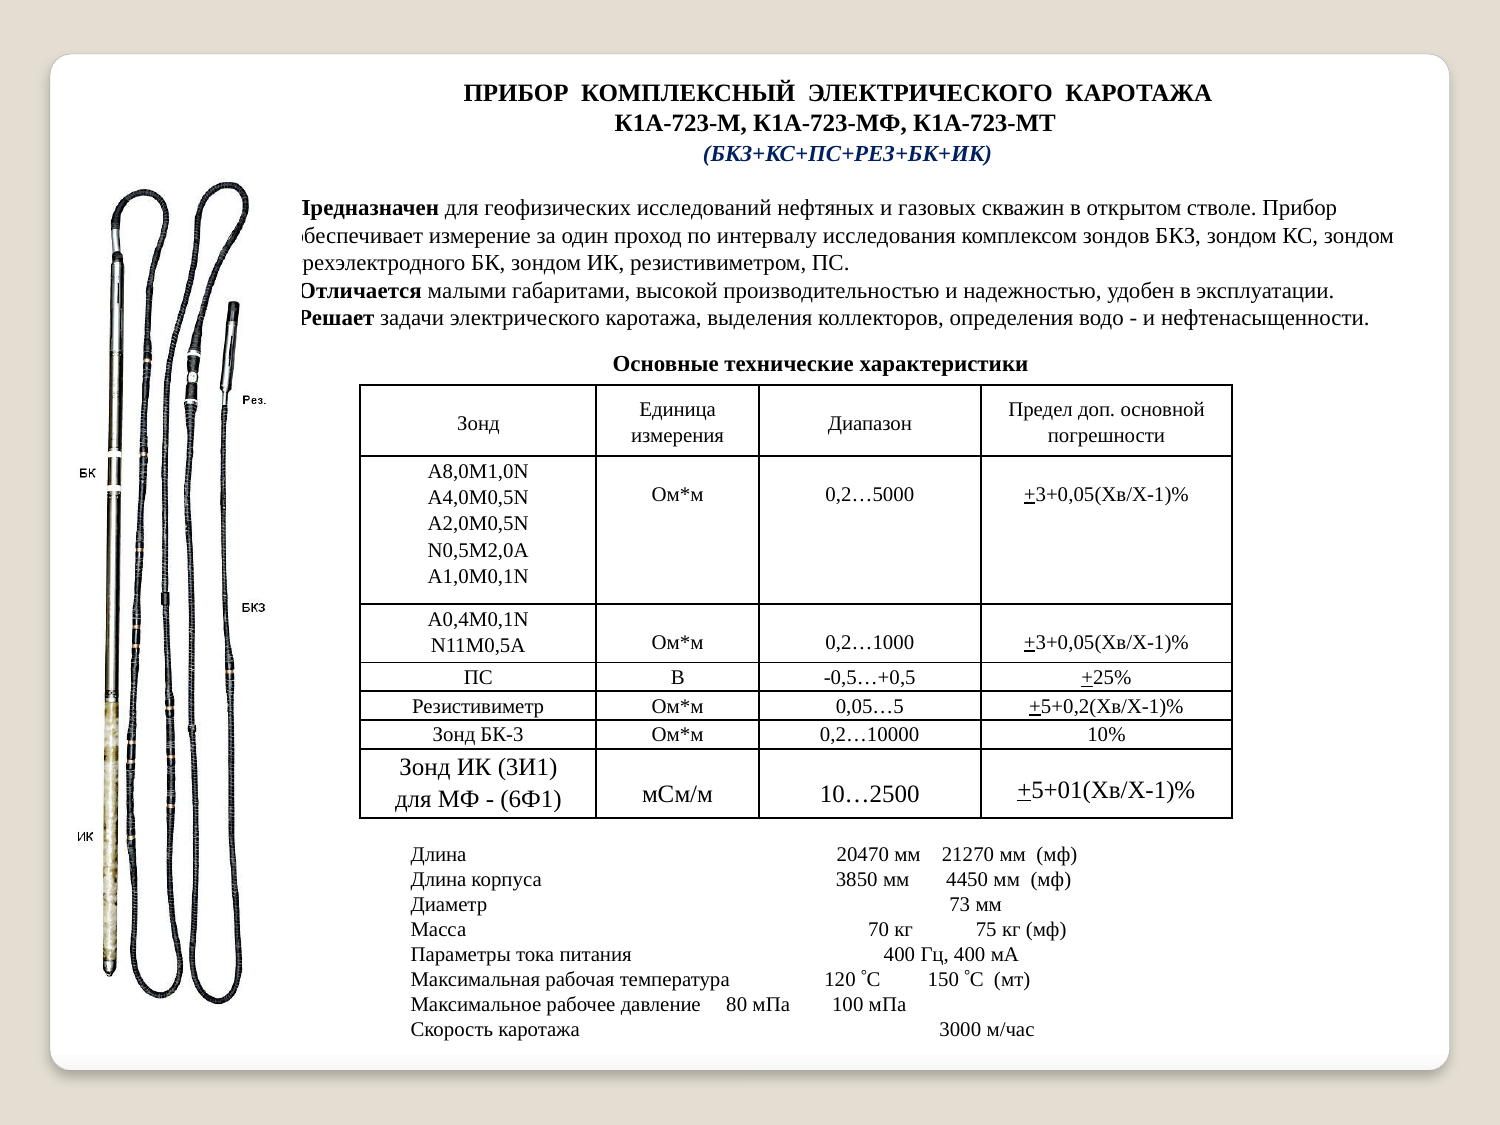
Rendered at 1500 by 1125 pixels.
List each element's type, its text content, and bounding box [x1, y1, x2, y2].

text_box ПРИБОР КОМПЛЕКСНЫЙ ЭЛЕКТРИЧЕСКОГО КАРОТАЖА К1А-723-М, К1А-723-МФ, К1А-723-МТ (БКЗ+КС+ПС+РЕЗ+БК+ИК) [289, 68, 1388, 174]
table_cell 0,2…1000 [760, 605, 980, 662]
table_cell Зонд БК-3 [361, 721, 595, 748]
text_box Длина 20470 мм 21270 мм (мф) Длина корпуса 3850 мм 4450 мм (мф) Диаметр 73 мм Масса 70 кг 75 кг (мф) Параметры тока питания 400 Гц, 400 мА Максимальная рабочая температура 120 С 150 С (мт) Максимальное рабочее давление 80 мПа 100 мПа Скорость каротажа 3000 м/час [395, 833, 1187, 1049]
table_cell -0,5…+0,5 [760, 663, 980, 690]
table_cell 10% [982, 721, 1231, 748]
table_cell Зонд ИК (3И1) для МФ - (6Ф1) [361, 750, 595, 817]
table_cell 0,2…5000 [760, 457, 980, 603]
table_cell +5+01(Хв/Х-1)% [982, 750, 1231, 817]
table_cell +25% [982, 663, 1231, 690]
text_box Предназначен для геофизических исследований нефтяных и газовых скважин в открытом стволе. Прибор обеспечивает измерение за один проход по интервалу исследования комплексом зондов БКЗ, зондом КС, зондом трехэлектродного БК, зондом ИК, резистивиметром, ПС. Отличается малыми габаритами, высокой производительностью и надежностью, удобен в эксплуатации. Решает задачи электрического каротажа, выделения коллекторов, определения водо - и нефтенасыщенности. [309, 185, 1447, 338]
table_cell мСм/м [597, 750, 758, 817]
table_cell 0,05…5 [760, 692, 980, 719]
table_cell +3+0,05(Хв/Х-1)% [982, 457, 1231, 603]
table_cell Ом*м [597, 692, 758, 719]
table_cell Ом*м [597, 457, 758, 603]
table_cell A0,4M0,1N N11M0,5A [361, 605, 595, 662]
table_header Предел доп. основной погрешности [982, 386, 1231, 455]
table_cell 0,2…10000 [760, 721, 980, 748]
table_cell Ом*м [597, 605, 758, 662]
table_cell Резистивиметр [361, 692, 595, 719]
table_cell +5+0,2(Хв/Х-1)% [982, 692, 1231, 719]
table_header Единица измерения [597, 386, 758, 455]
table_cell ПС [361, 663, 595, 690]
table_cell +3+0,05(Хв/Х-1)% [982, 605, 1231, 662]
table_cell 10…2500 [760, 750, 980, 817]
table_header Зонд [361, 386, 595, 455]
table_cell A8,0M1,0N A4,0M0,5N A2,0M0,5N N0,5M2,0A A1,0M0,1N [361, 457, 595, 603]
text_box Основные технические характеристики [371, 339, 1164, 384]
table_cell Ом*м [597, 721, 758, 748]
picture [52, 160, 302, 1047]
table_cell В [597, 663, 758, 690]
table_header Диапазон [760, 386, 980, 455]
